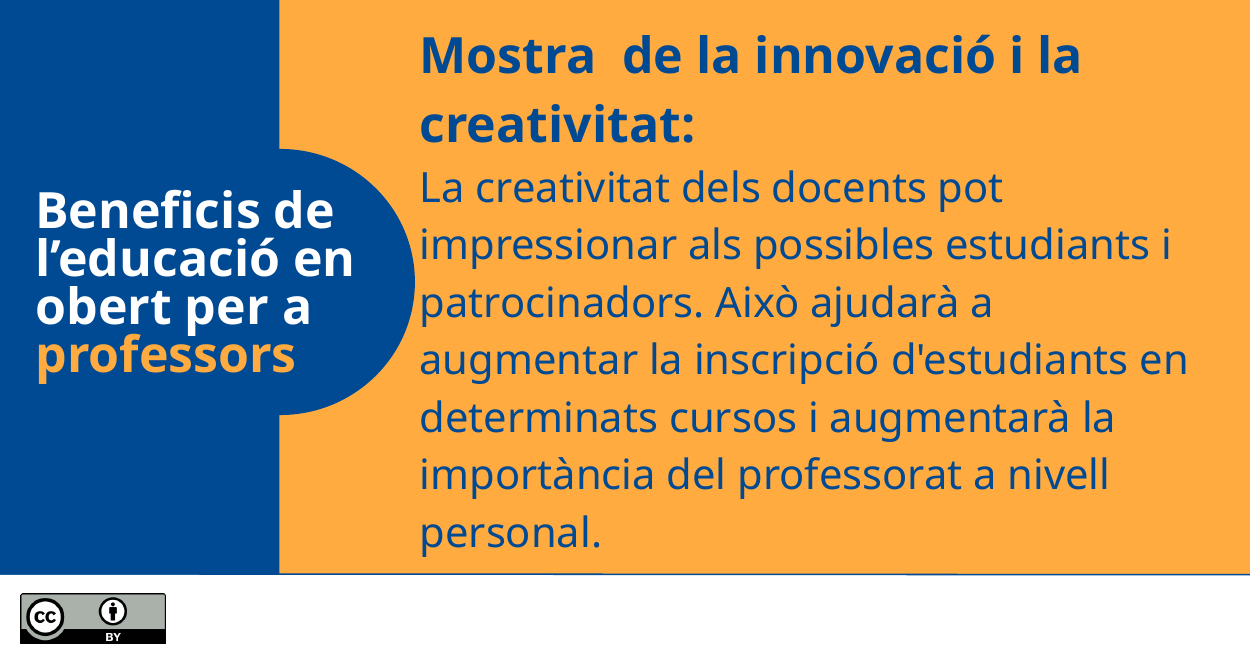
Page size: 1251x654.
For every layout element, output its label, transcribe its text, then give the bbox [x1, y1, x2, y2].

text_box [403, 227, 415, 337]
picture [20, 592, 166, 645]
text_box [0, 0, 280, 573]
text_box Beneficis de l’educació en obert per a professors [20, 175, 403, 397]
text_box [0, 582, 1250, 654]
text_box [212, 397, 348, 416]
text_box Mostra de la innovació i la creativitat: La creativitat dels docents pot impressionar als possibles estudiants i patrocinadors. Això ajudarà a augmentar la inscripció d'estudiants en determinats cursos i augmentarà la importància del professorat a nivell personal. [404, 0, 1207, 571]
text_box [200, 148, 361, 175]
